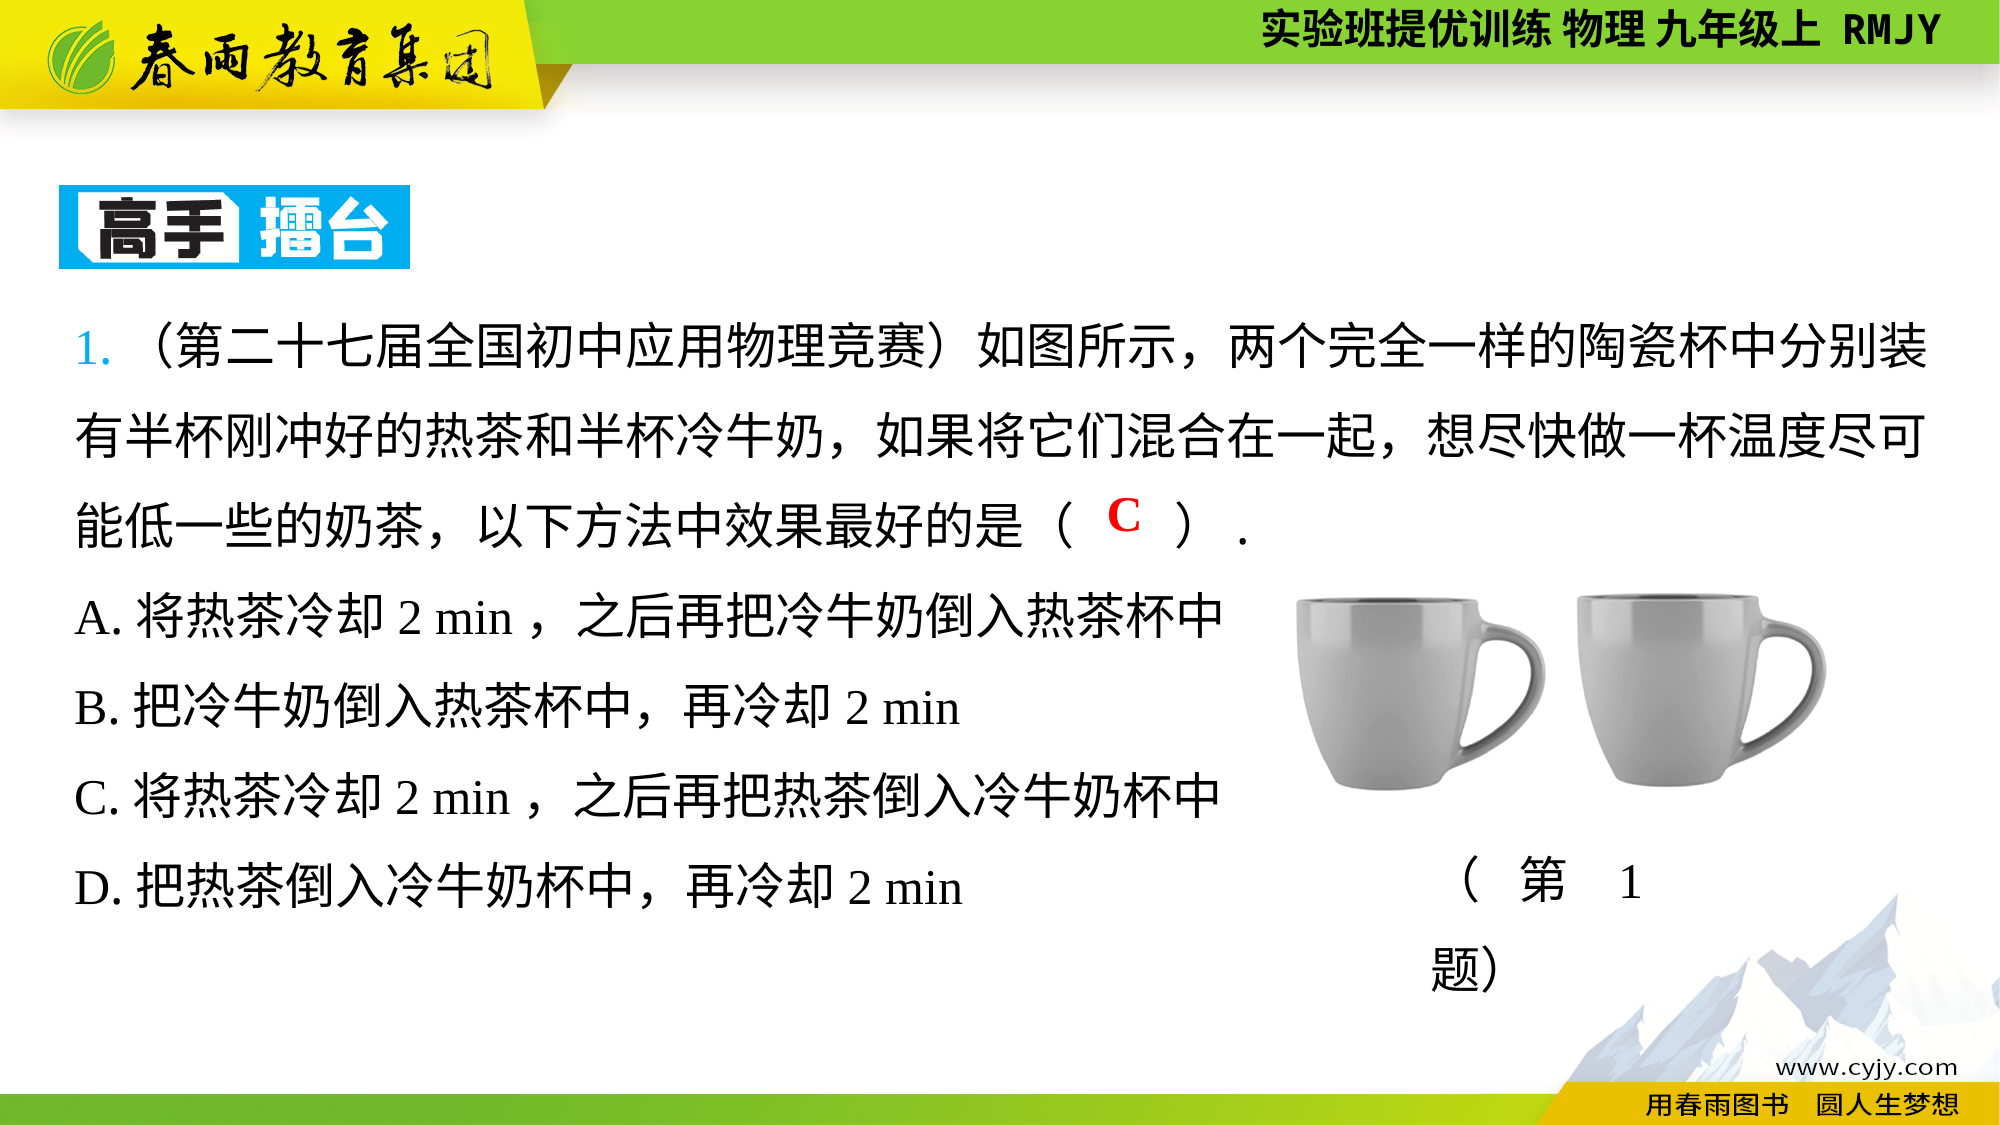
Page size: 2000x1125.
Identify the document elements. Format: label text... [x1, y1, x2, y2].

list 1.（第二十七届全国初中应用物理竞赛）如图所示，两个完全一样的陶瓷杯中分别装有半杯刚冲好的热茶和半杯冷牛奶，如果将它们混合在一起，想尽快做一杯温度尽可能低一些的奶茶，以下方法中效果最好的是（ ）. A.将热茶冷却2 min，之后再把冷牛奶倒入热茶杯中 B.把冷牛奶倒入热茶杯中，再冷却2 min C.将热茶冷却2 min，之后再把热茶倒入冷牛奶杯中 D.把热茶倒入冷牛奶杯中，再冷却2 min [59, 277, 1944, 917]
picture [0, 0, 2000, 1125]
text_box C [1091, 473, 1158, 549]
text_box （第1题） [1415, 810, 1670, 916]
